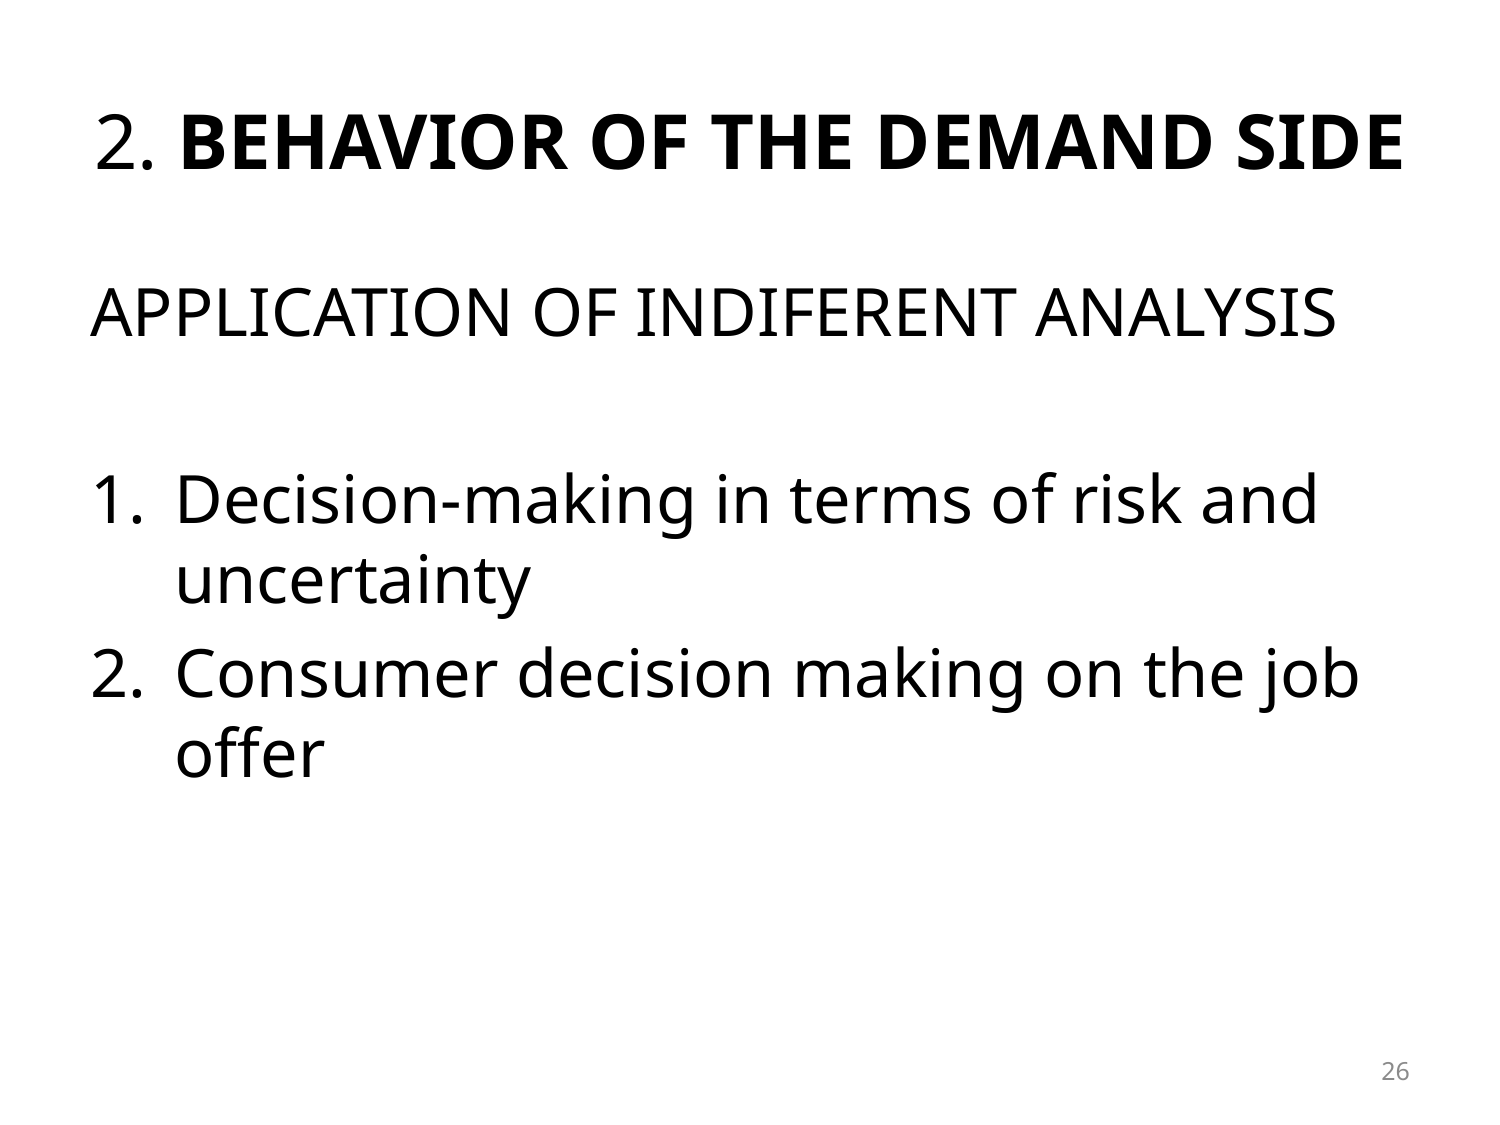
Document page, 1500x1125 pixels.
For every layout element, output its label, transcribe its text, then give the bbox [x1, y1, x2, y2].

title 2. behavior of the demand side [75, 45, 1425, 233]
list APPLICATION OF INDIFERENT ANALYSIS Decision-making in terms of risk and uncertainty Consumer decision making on the job offer [75, 262, 1425, 1005]
slide_number 26 [1074, 1042, 1425, 1103]
